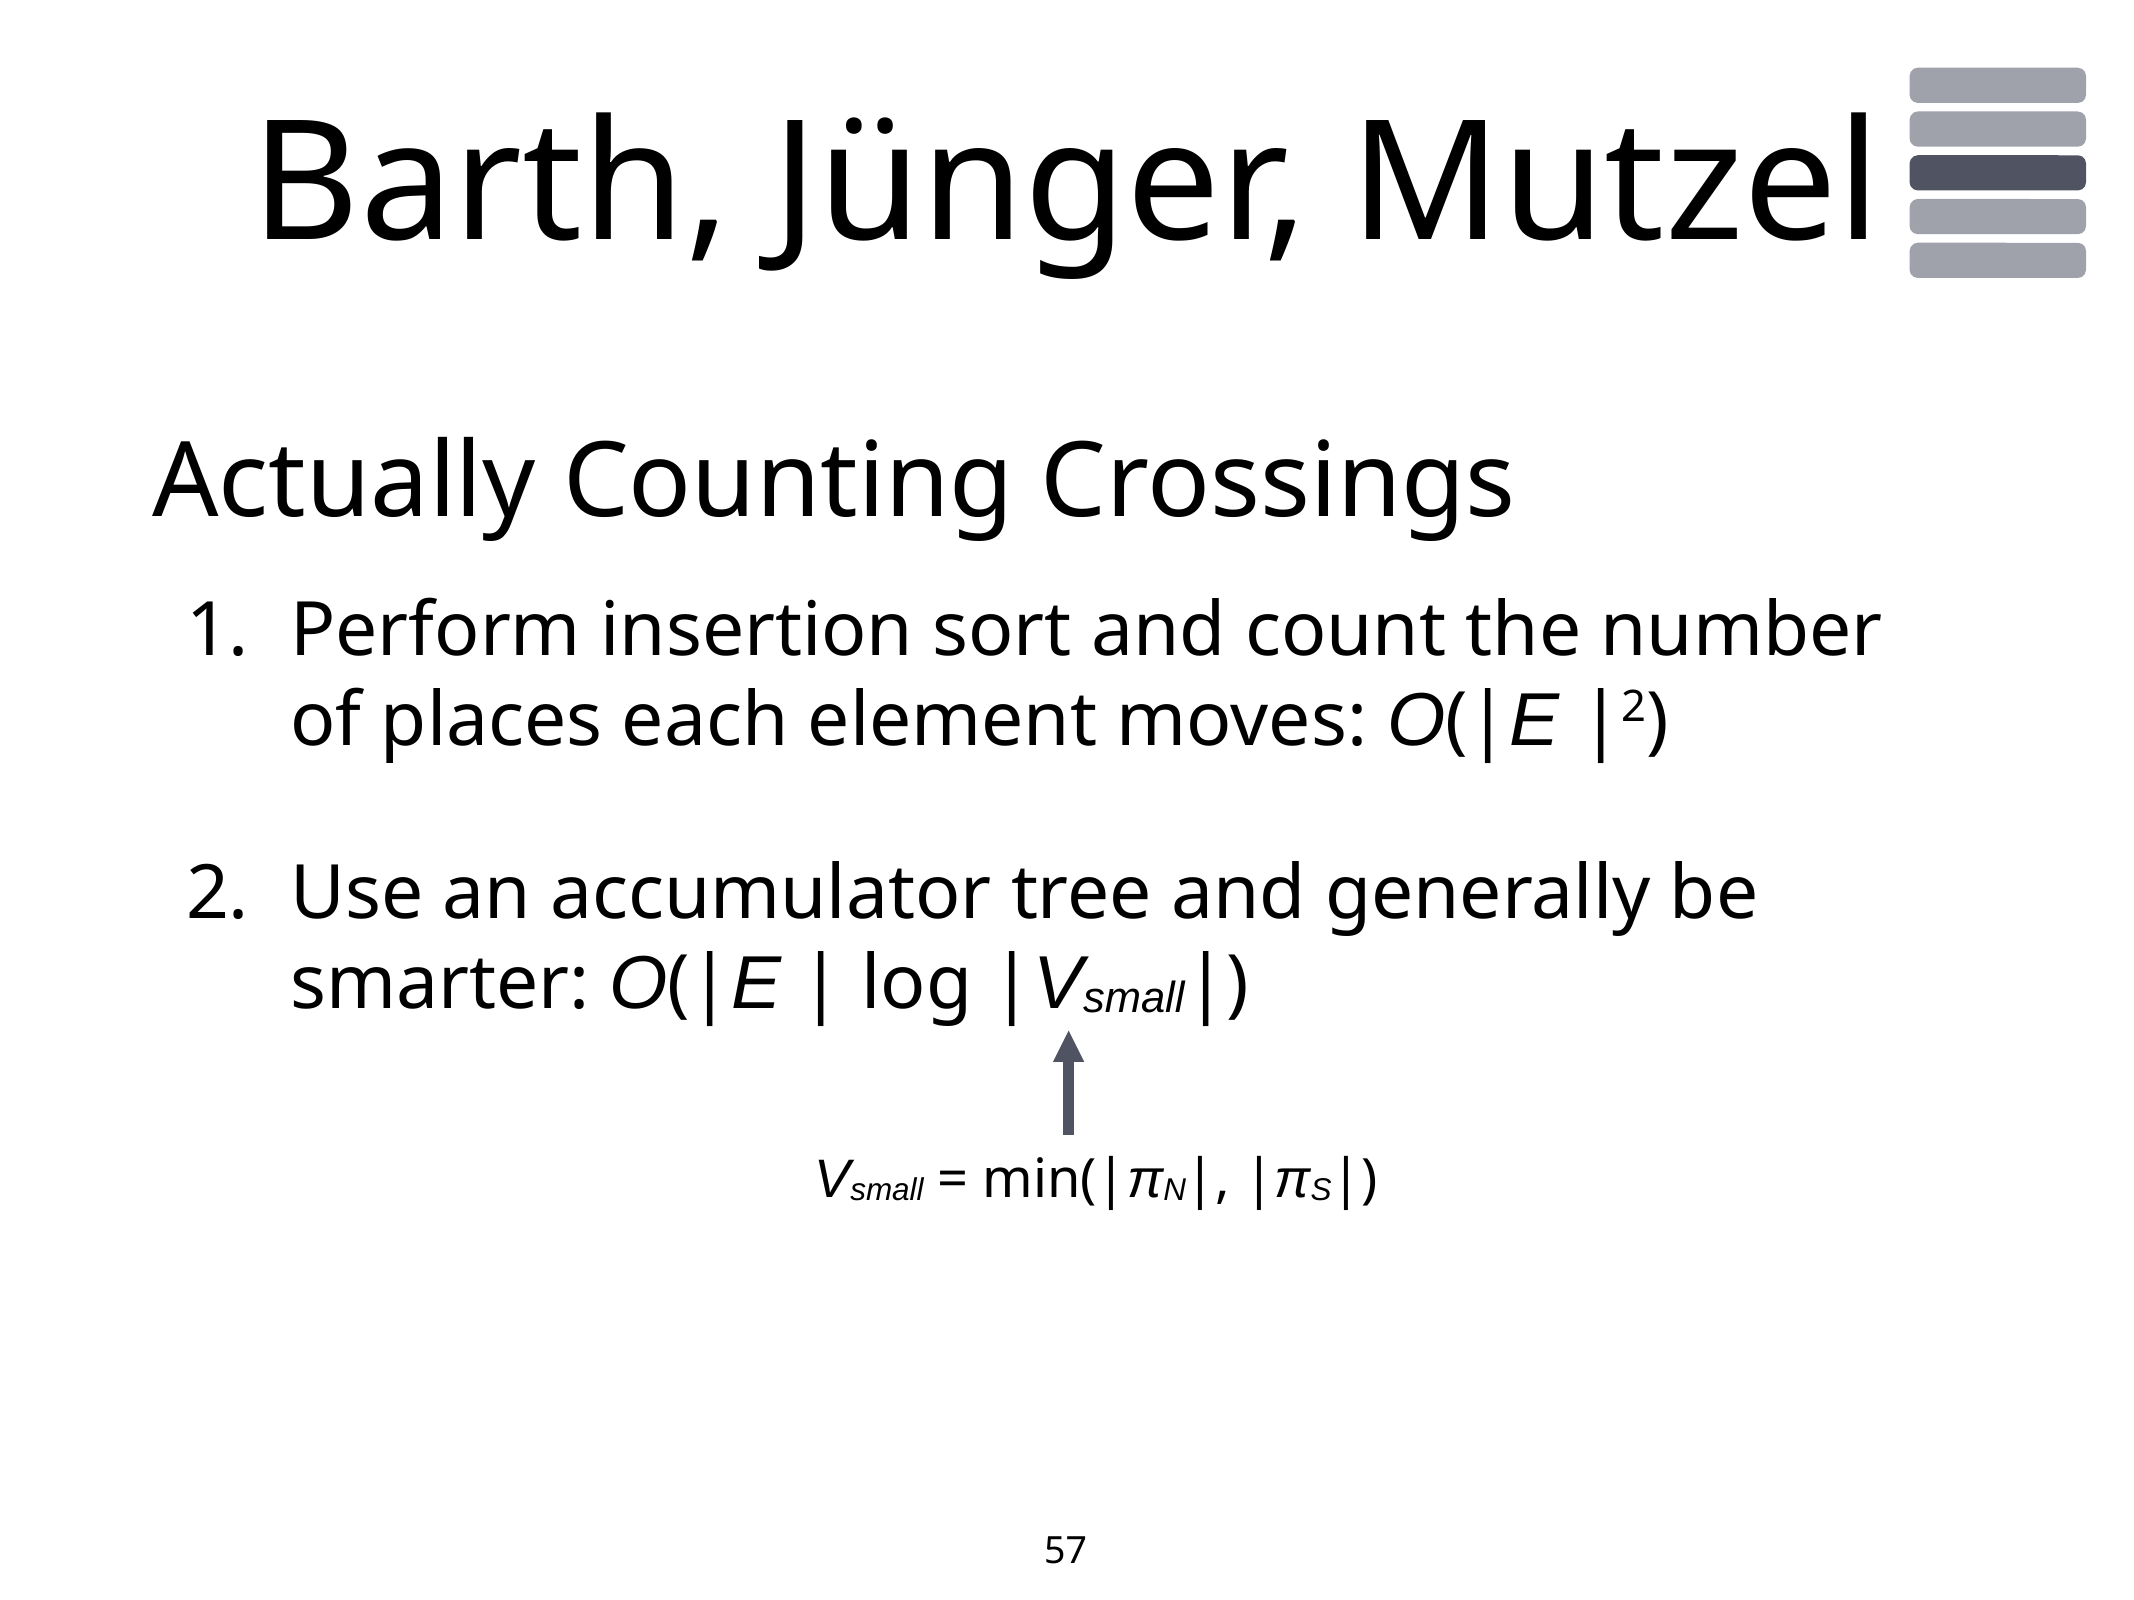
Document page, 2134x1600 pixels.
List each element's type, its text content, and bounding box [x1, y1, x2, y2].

text_box [1062, 1030, 1075, 1135]
slide_number 57 [1034, 1517, 1097, 1581]
text_box Vsmall = min(|πN|, |πS|) [805, 1135, 1386, 1217]
title Barth, Jünger, Mutzel [155, 0, 1978, 351]
text_box Perform insertion sort and count the number of places each element moves: O(|E |2) Use an accumulator tree and generally be smarter: O(|E | log |Vsmall|) [177, 571, 1893, 1032]
text_box Actually Counting Crossings [143, 404, 1526, 546]
